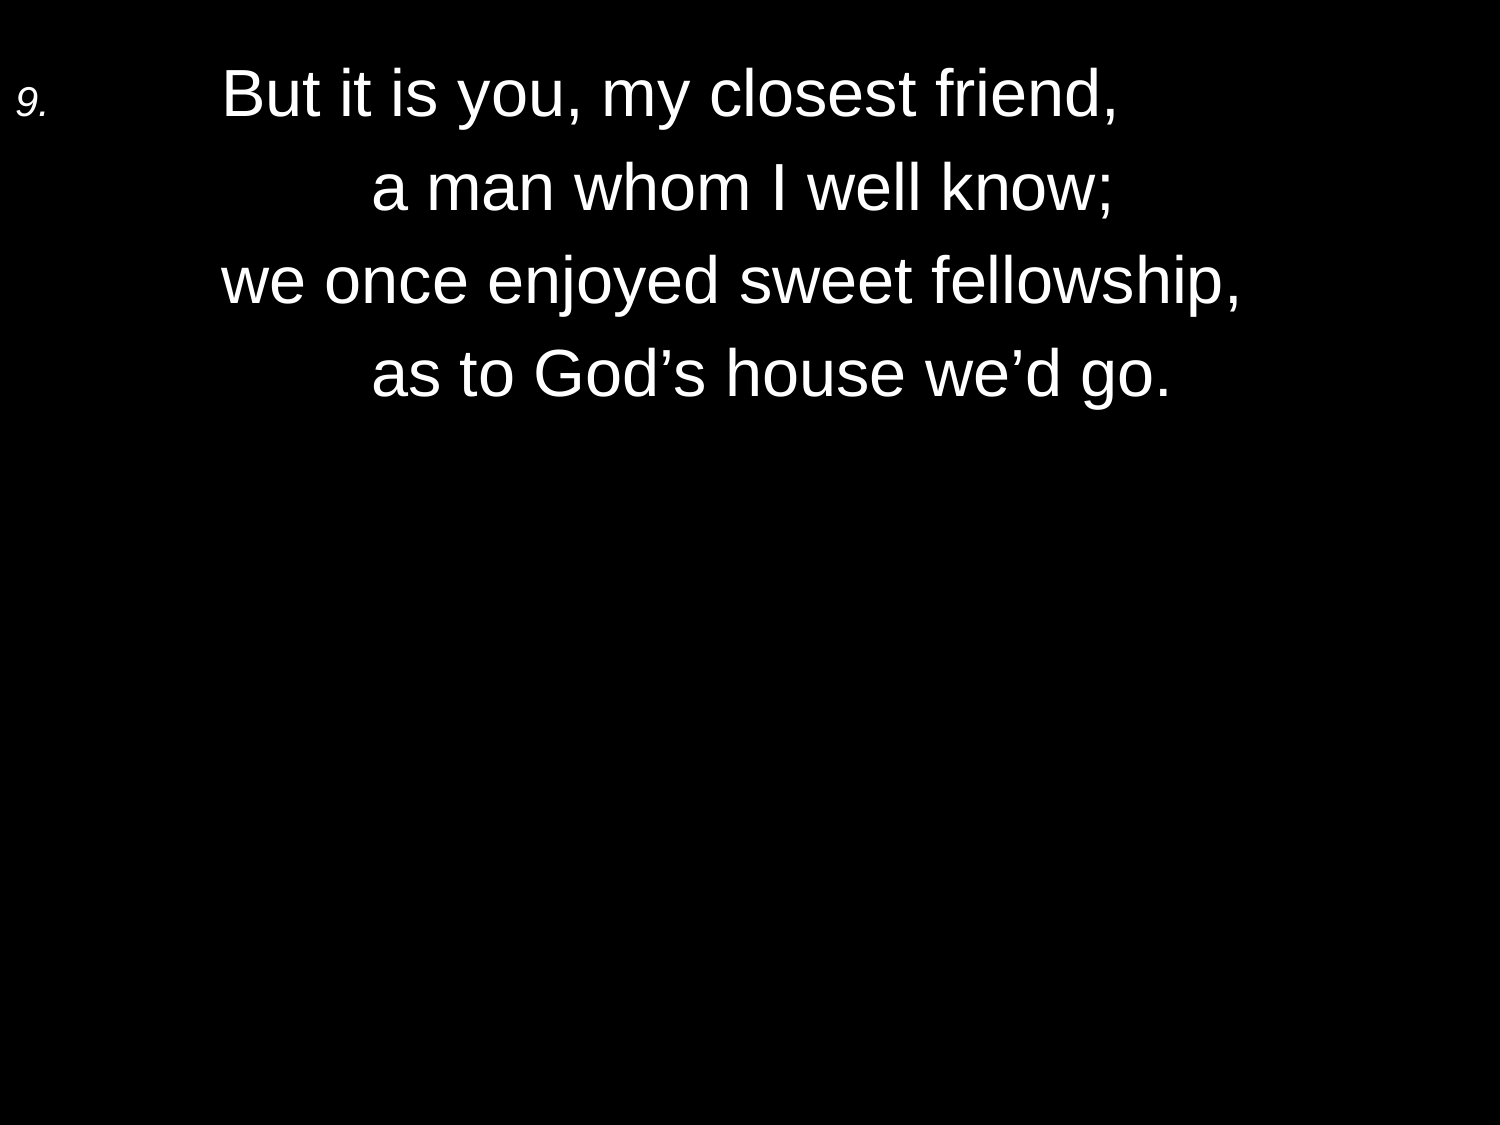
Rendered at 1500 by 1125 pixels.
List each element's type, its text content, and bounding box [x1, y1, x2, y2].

list 9. But it is you, my closest friend, a man whom I well know; we once enjoyed sweet fellowship, as to God’s house we’d go. [0, 42, 1500, 1047]
